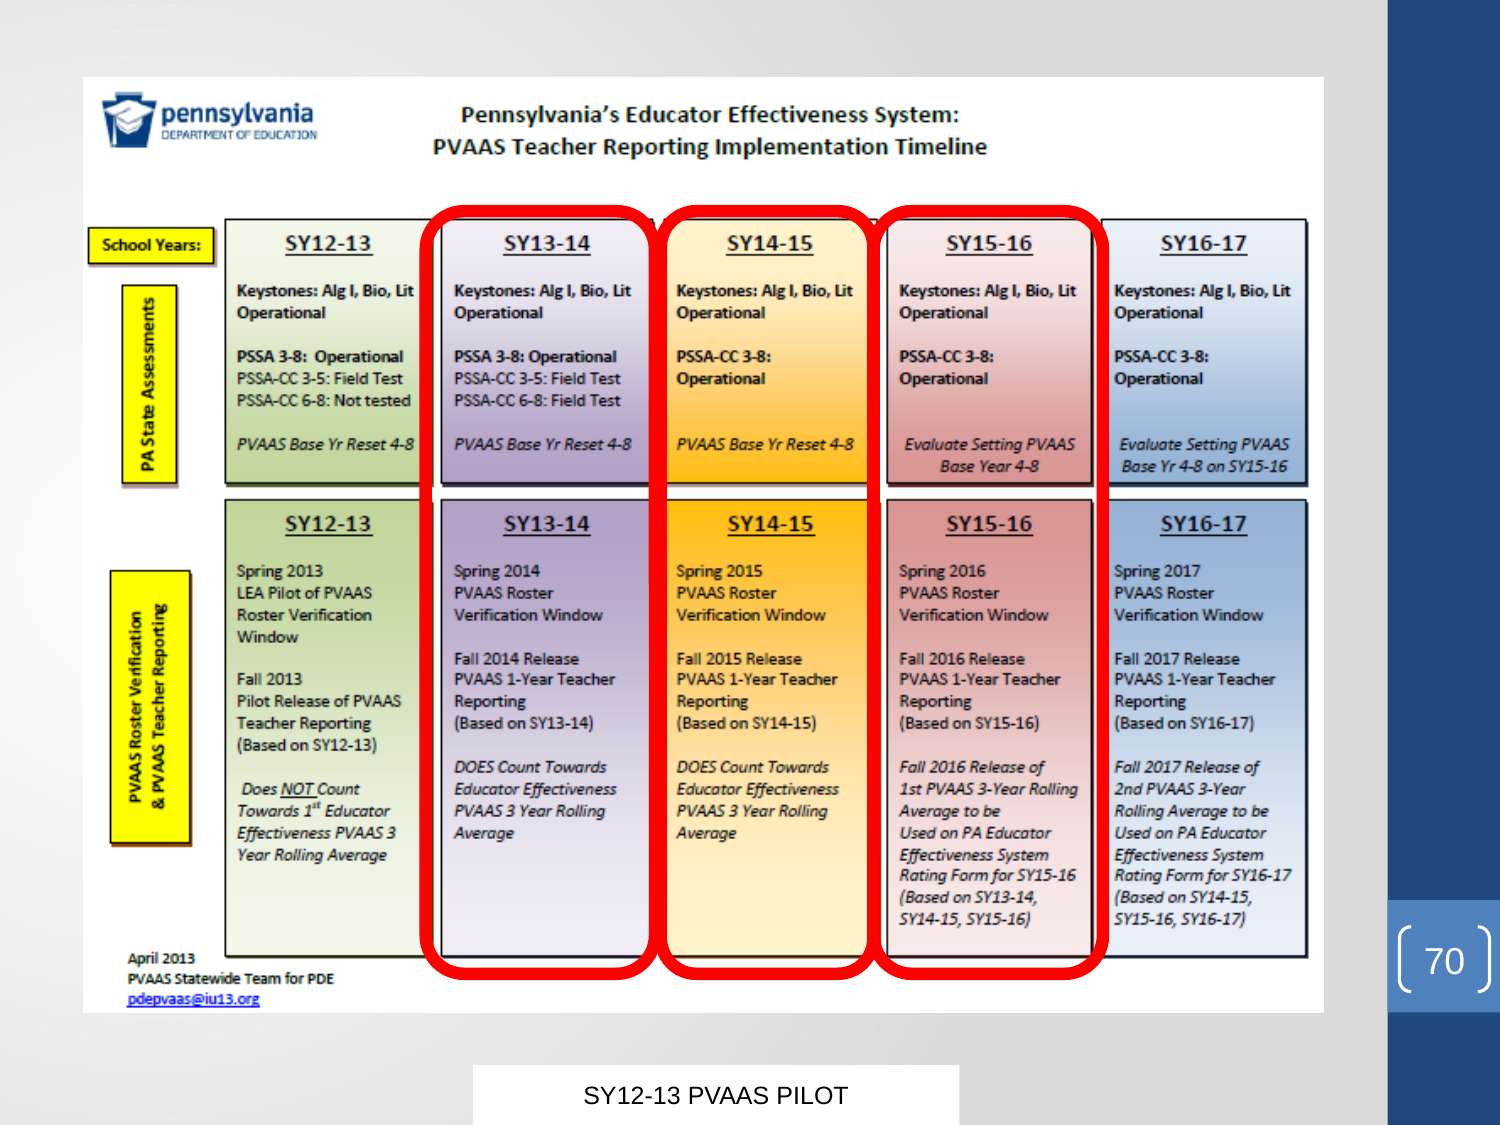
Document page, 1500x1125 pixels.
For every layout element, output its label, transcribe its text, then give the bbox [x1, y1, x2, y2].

picture [83, 77, 1325, 1014]
footer SY12-13 PVAAS PILOT [473, 1065, 960, 1125]
slide_number 70 [1397, 925, 1492, 994]
